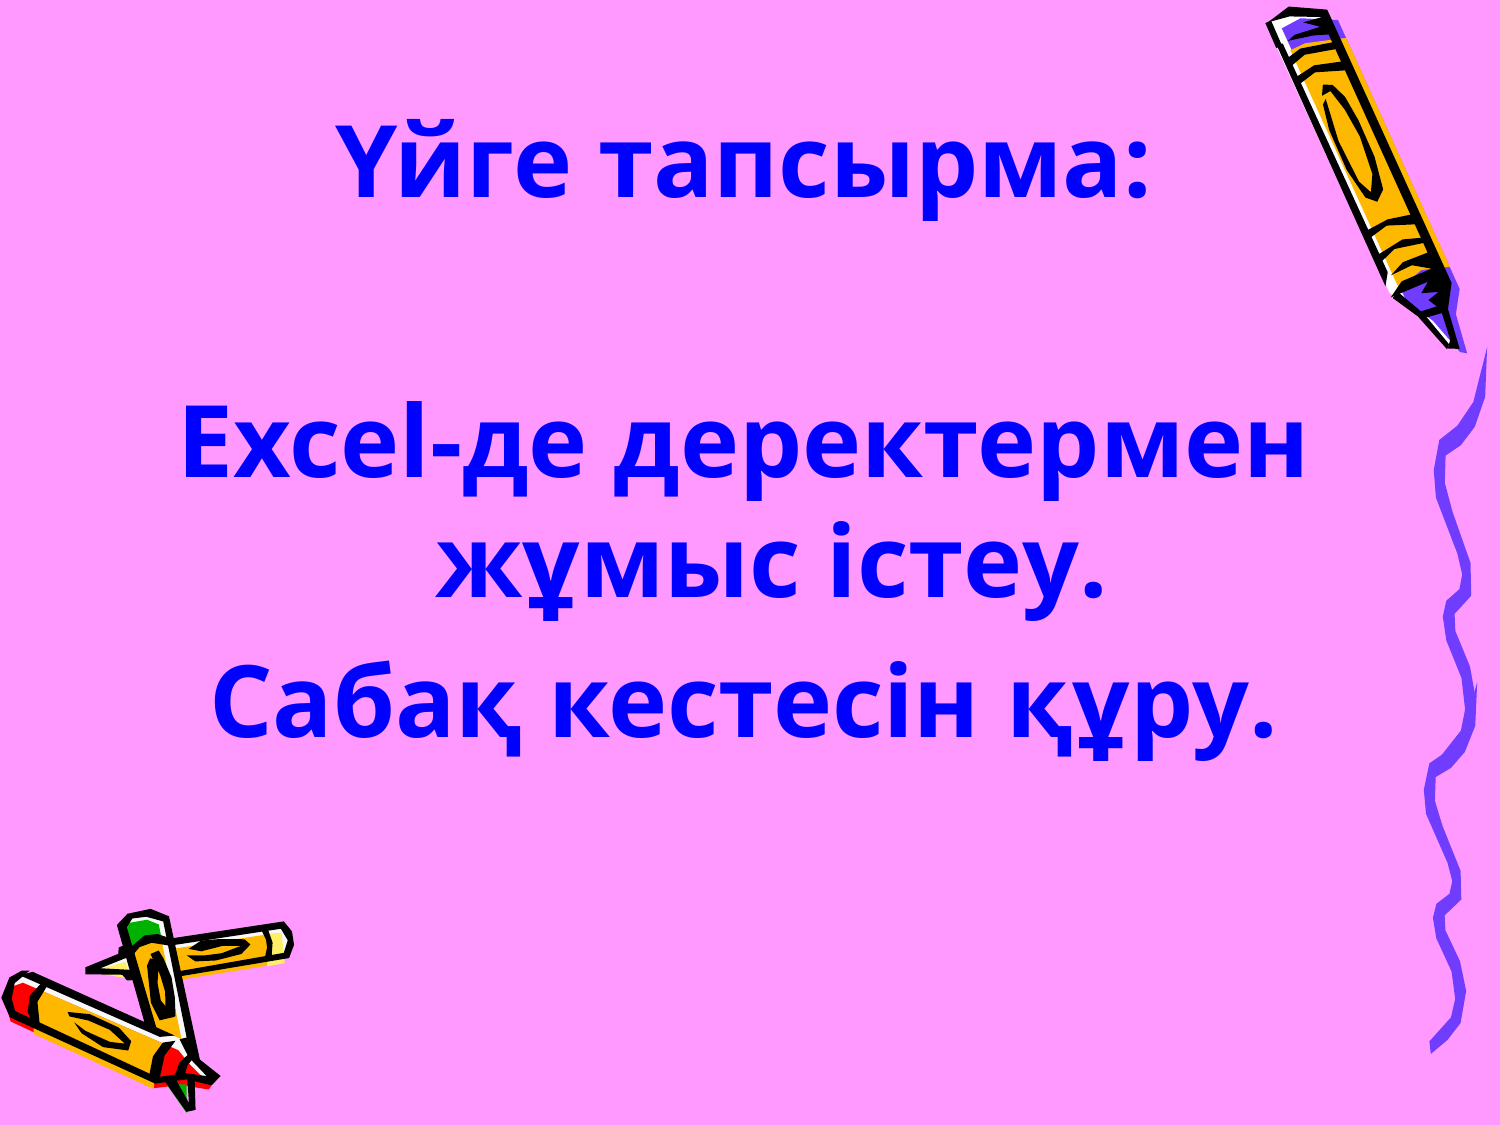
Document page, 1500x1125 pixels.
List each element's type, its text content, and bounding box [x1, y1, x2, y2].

list Үйге тапсырма: Excel-де деректермен жұмыс істеу. Сабақ кестесін құру. [112, 90, 1375, 900]
